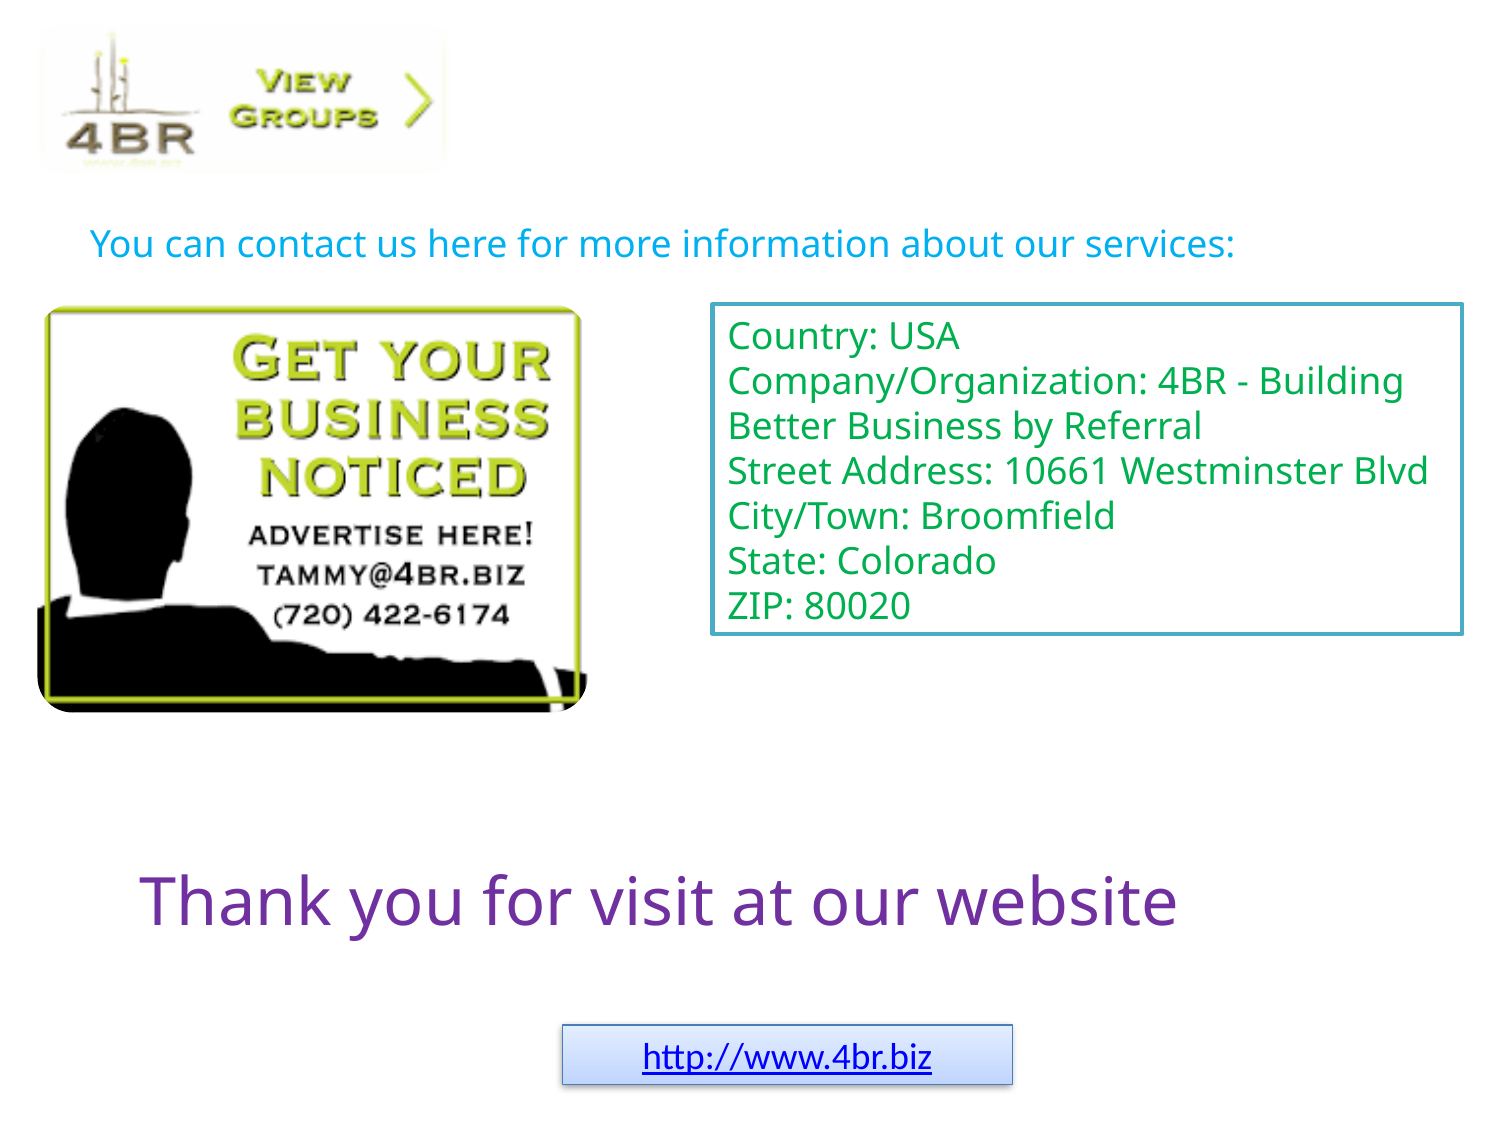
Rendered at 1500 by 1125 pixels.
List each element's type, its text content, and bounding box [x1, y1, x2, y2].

text_box You can contact us here for more information about our services: [74, 212, 1488, 273]
text_box Country: USA Company/Organization: 4BR - Building Better Business by Referral Street Address: 10661 Westminster Blvd City/Town: Broomfield State: Colorado ZIP: 80020 [710, 302, 1464, 636]
picture [37, 24, 451, 176]
picture [37, 303, 588, 713]
text_box Thank you for visit at our website [124, 851, 1413, 1027]
text_box http://www.4br.biz [562, 1024, 1013, 1085]
